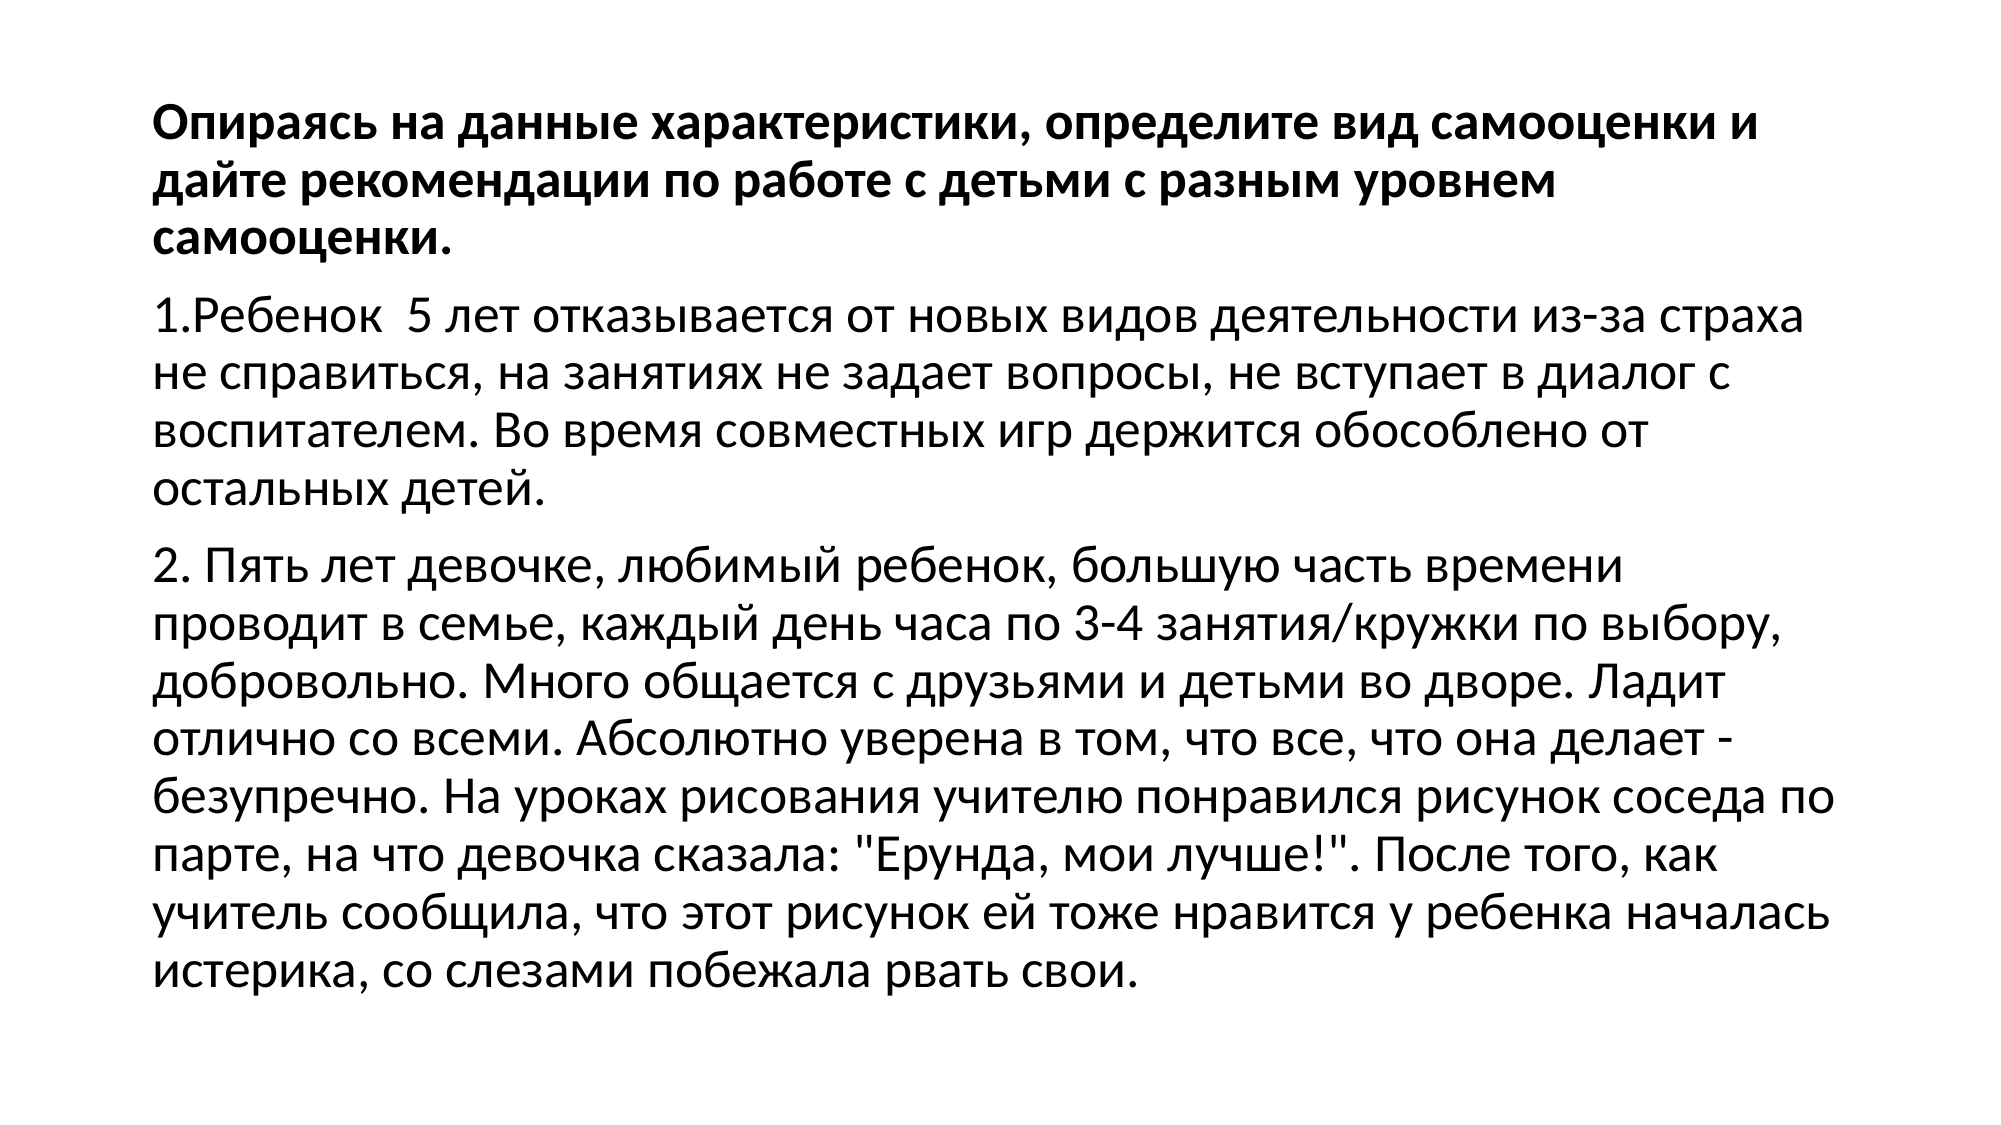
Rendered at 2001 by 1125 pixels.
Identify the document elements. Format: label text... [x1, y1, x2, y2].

list Опираясь на данные характеристики, определите вид самооценки и дайте рекомендации по работе с детьми с разным уровнем самооценки. 1.Ребенок 5 лет отказывается от новых видов деятельности из-за страха не справиться, на занятиях не задает вопросы, не вступает в диалог с воспитателем. Во время совместных игр держится обособлено от остальных детей. 2. Пять лет девочке, любимый ребенок, большую часть времени проводит в семье, каждый день часа по 3-4 занятия/кружки по выбору, добровольно. Много общается с друзьями и детьми во дворе. Ладит отлично со всеми. Абсолютно уверена в том, что все, что она делает - безупречно. На уроках рисования учителю понравился рисунок соседа по парте, на что девочка сказала: "Ерунда, мои лучше!". После того, как учитель сообщила, что этот рисунок ей тоже нравится у ребенка началась истерика, со слезами побежала рвать свои. [137, 85, 1863, 1014]
